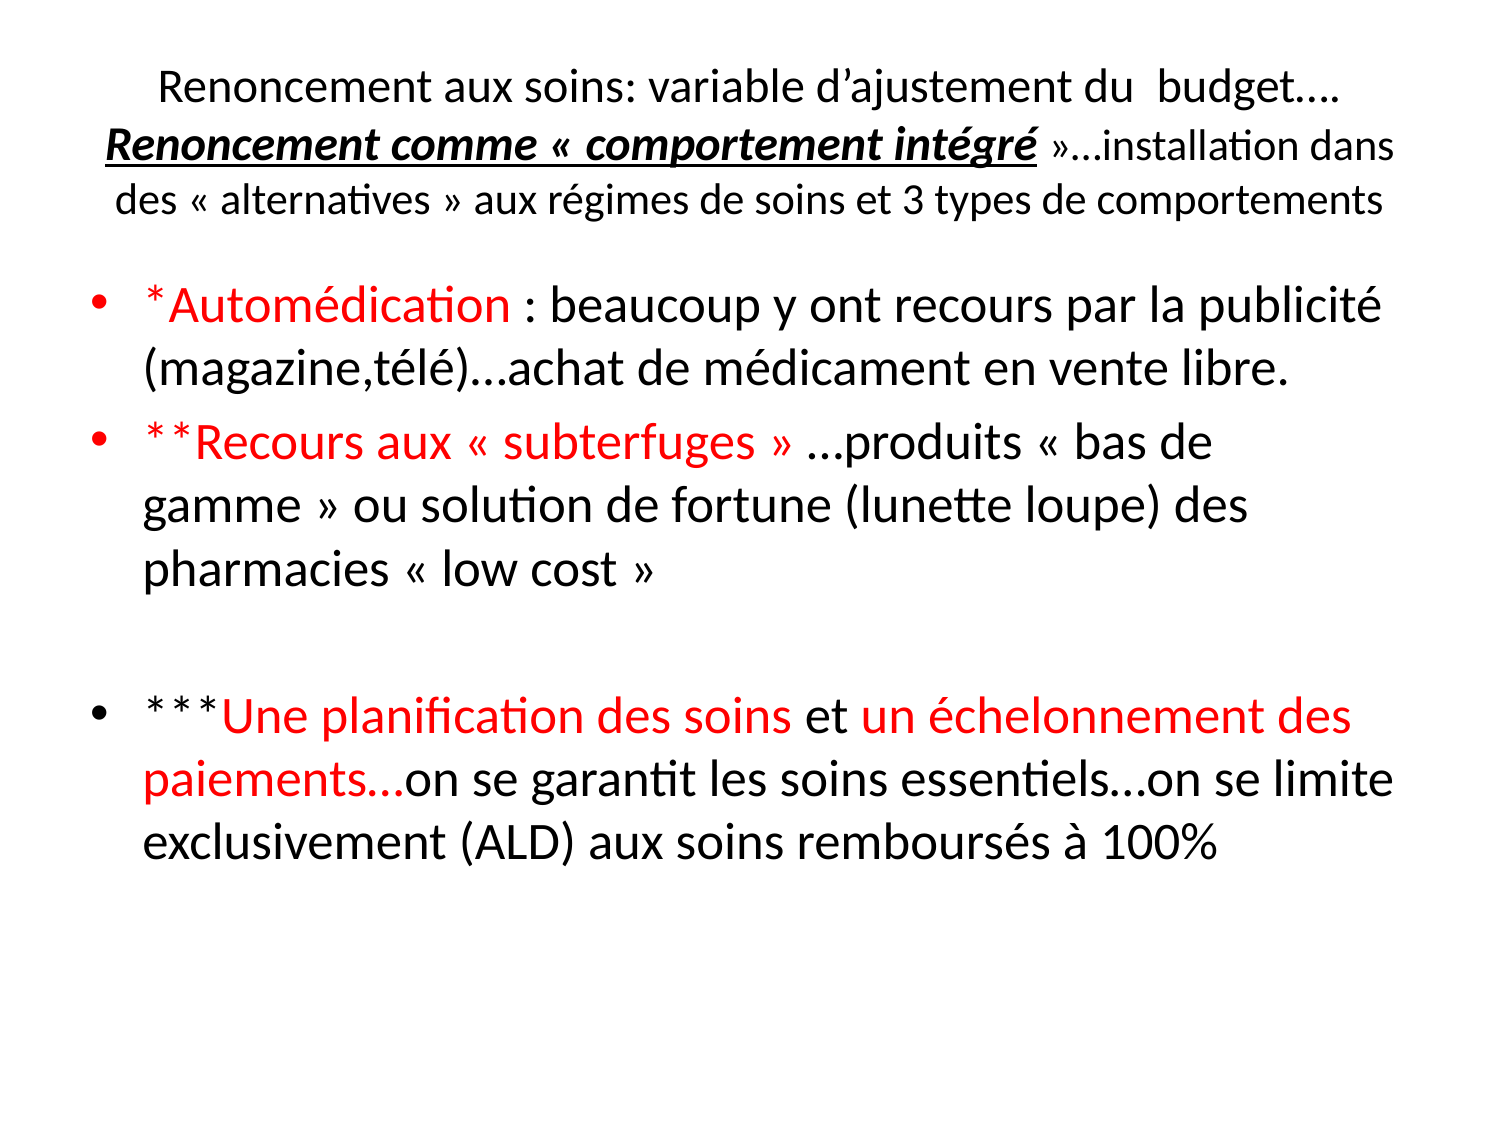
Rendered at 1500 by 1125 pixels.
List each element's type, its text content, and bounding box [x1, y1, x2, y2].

title Renoncement aux soins: variable d’ajustement du budget…. Renoncement comme « comportement intégré »…installation dans des « alternatives » aux régimes de soins et 3 types de comportements [75, 45, 1425, 233]
list *Automédication : beaucoup y ont recours par la publicité (magazine,télé)…achat de médicament en vente libre. **Recours aux « subterfuges » …produits « bas de gamme » ou solution de fortune (lunette loupe) des pharmacies « low cost » ***Une planification des soins et un échelonnement des paiements…on se garantit les soins essentiels…on se limite exclusivement (ALD) aux soins remboursés à 100% [75, 262, 1425, 1005]
